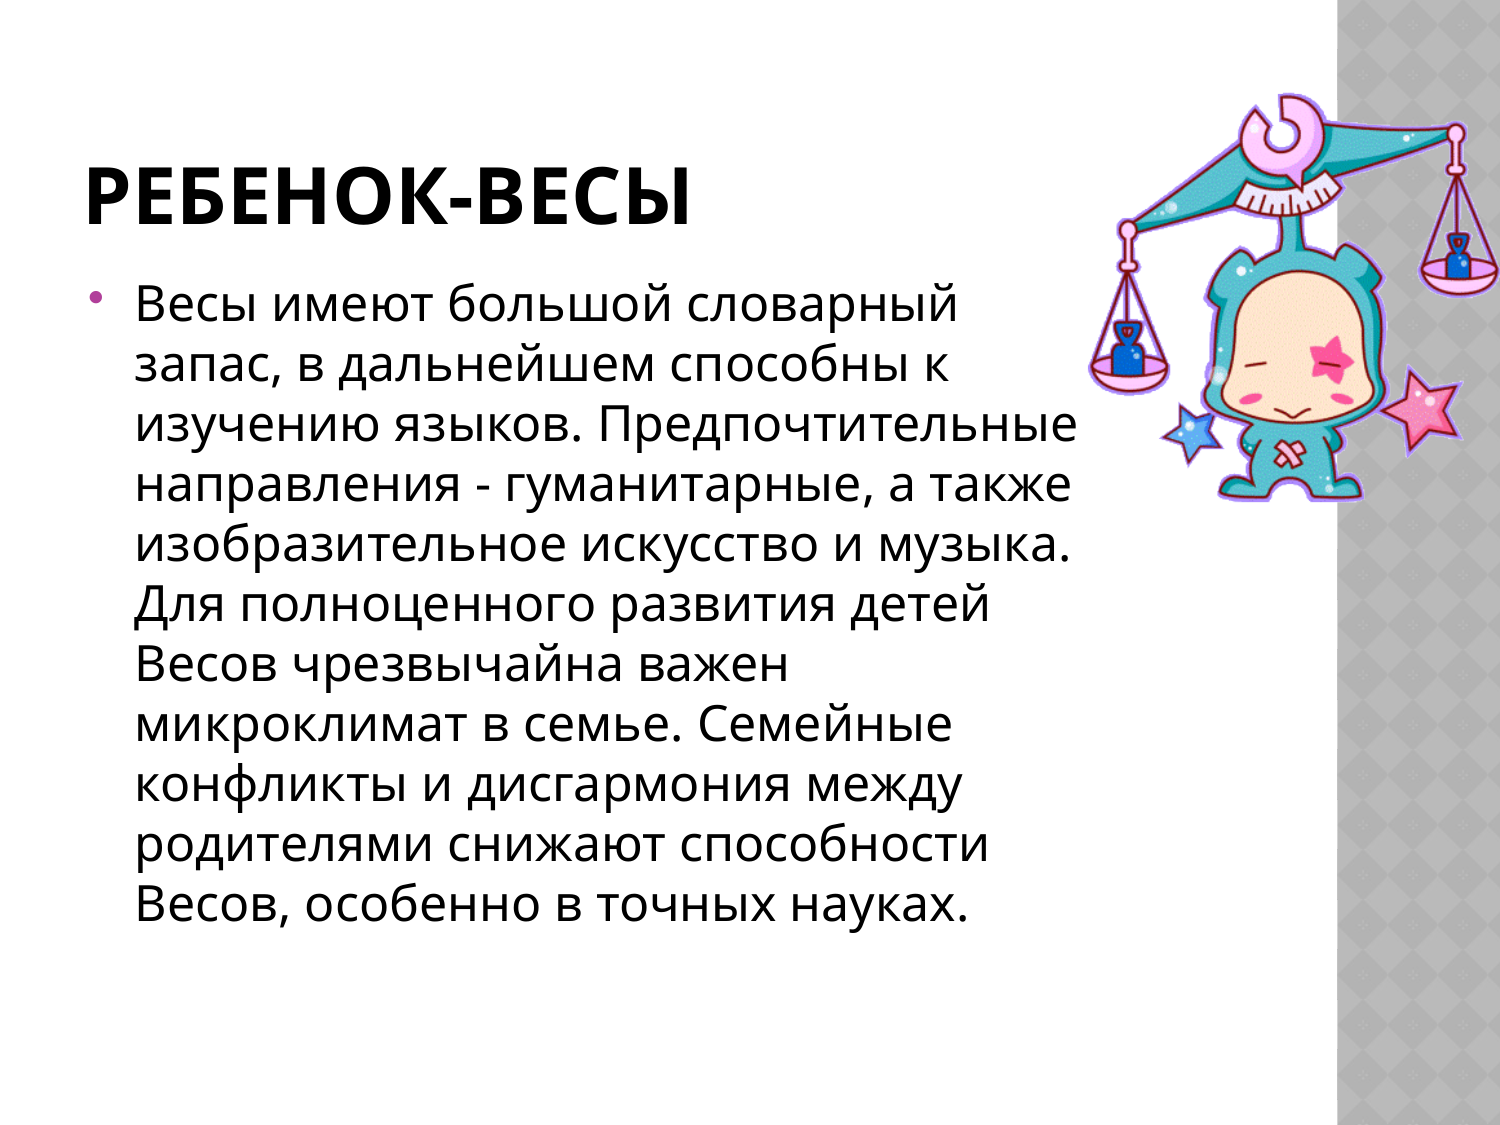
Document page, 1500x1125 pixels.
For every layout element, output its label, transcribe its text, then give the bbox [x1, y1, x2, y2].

list Весы имеют большой словарный запас, в дальнейшем способны к изучению языков. Предпочтительные направления - гуманитарные, а также изобразительное искусство и музыка. Для полноценного развития детей Весов чрезвычайна важен микроклимат в семье. Семейные конфликты и дисгармония между родителями снижают способности Весов, особенно в точных науках. [75, 264, 1137, 1059]
title Ребенок-весы [75, 52, 1263, 240]
picture [1065, 81, 1500, 541]
